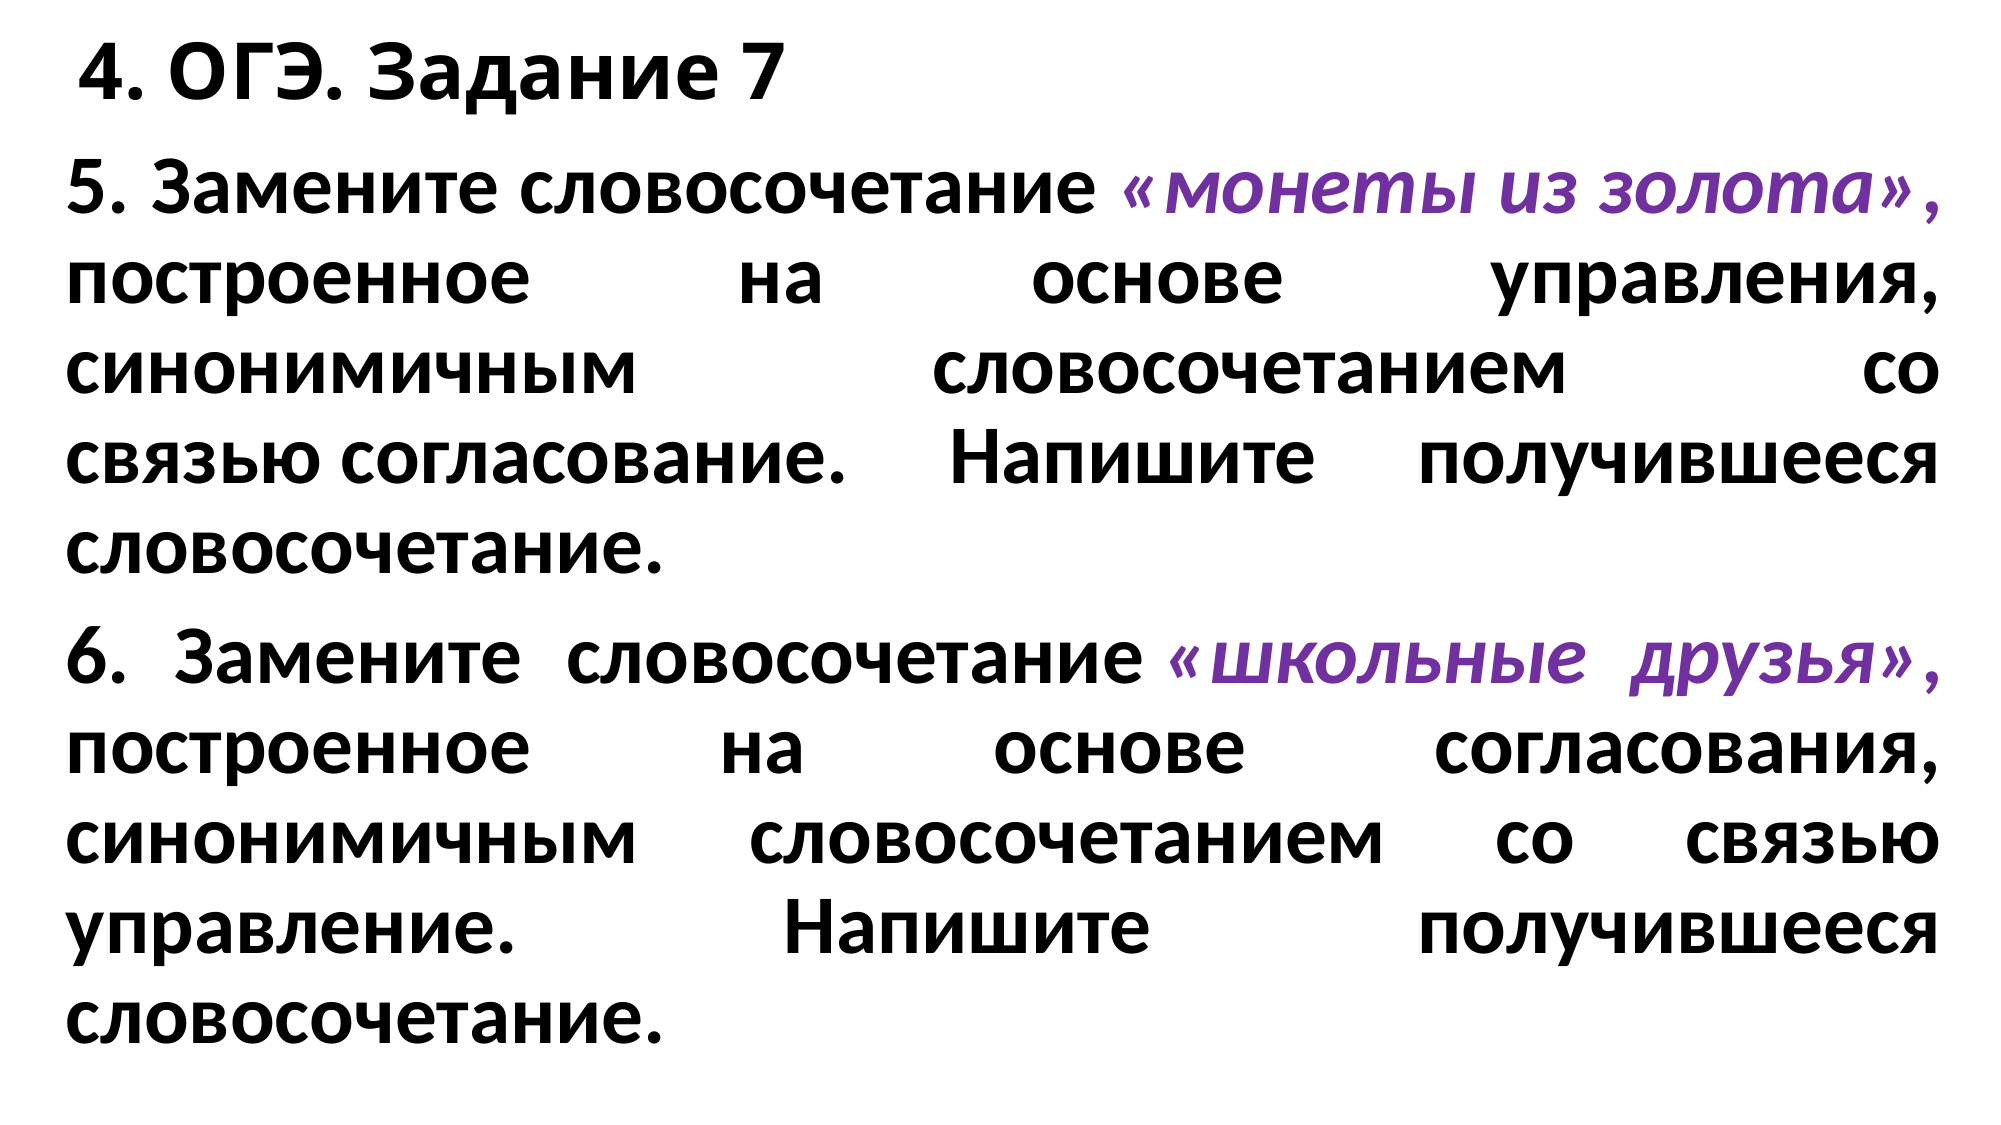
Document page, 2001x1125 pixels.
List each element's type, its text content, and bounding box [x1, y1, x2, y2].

title 4. ОГЭ. Задание 7 [63, 23, 1905, 124]
list 5. Замените словосочетание «монеты из золота», построенное на основе управления, синонимичным словосочетанием со связью согласование. Напишите получившееся словосочетание. 6. Замените словосочетание «школьные друзья», построенное на основе согласования, синонимичным словосочетанием со связью управление. Напишите получившееся словосочетание. [50, 134, 1958, 1075]
